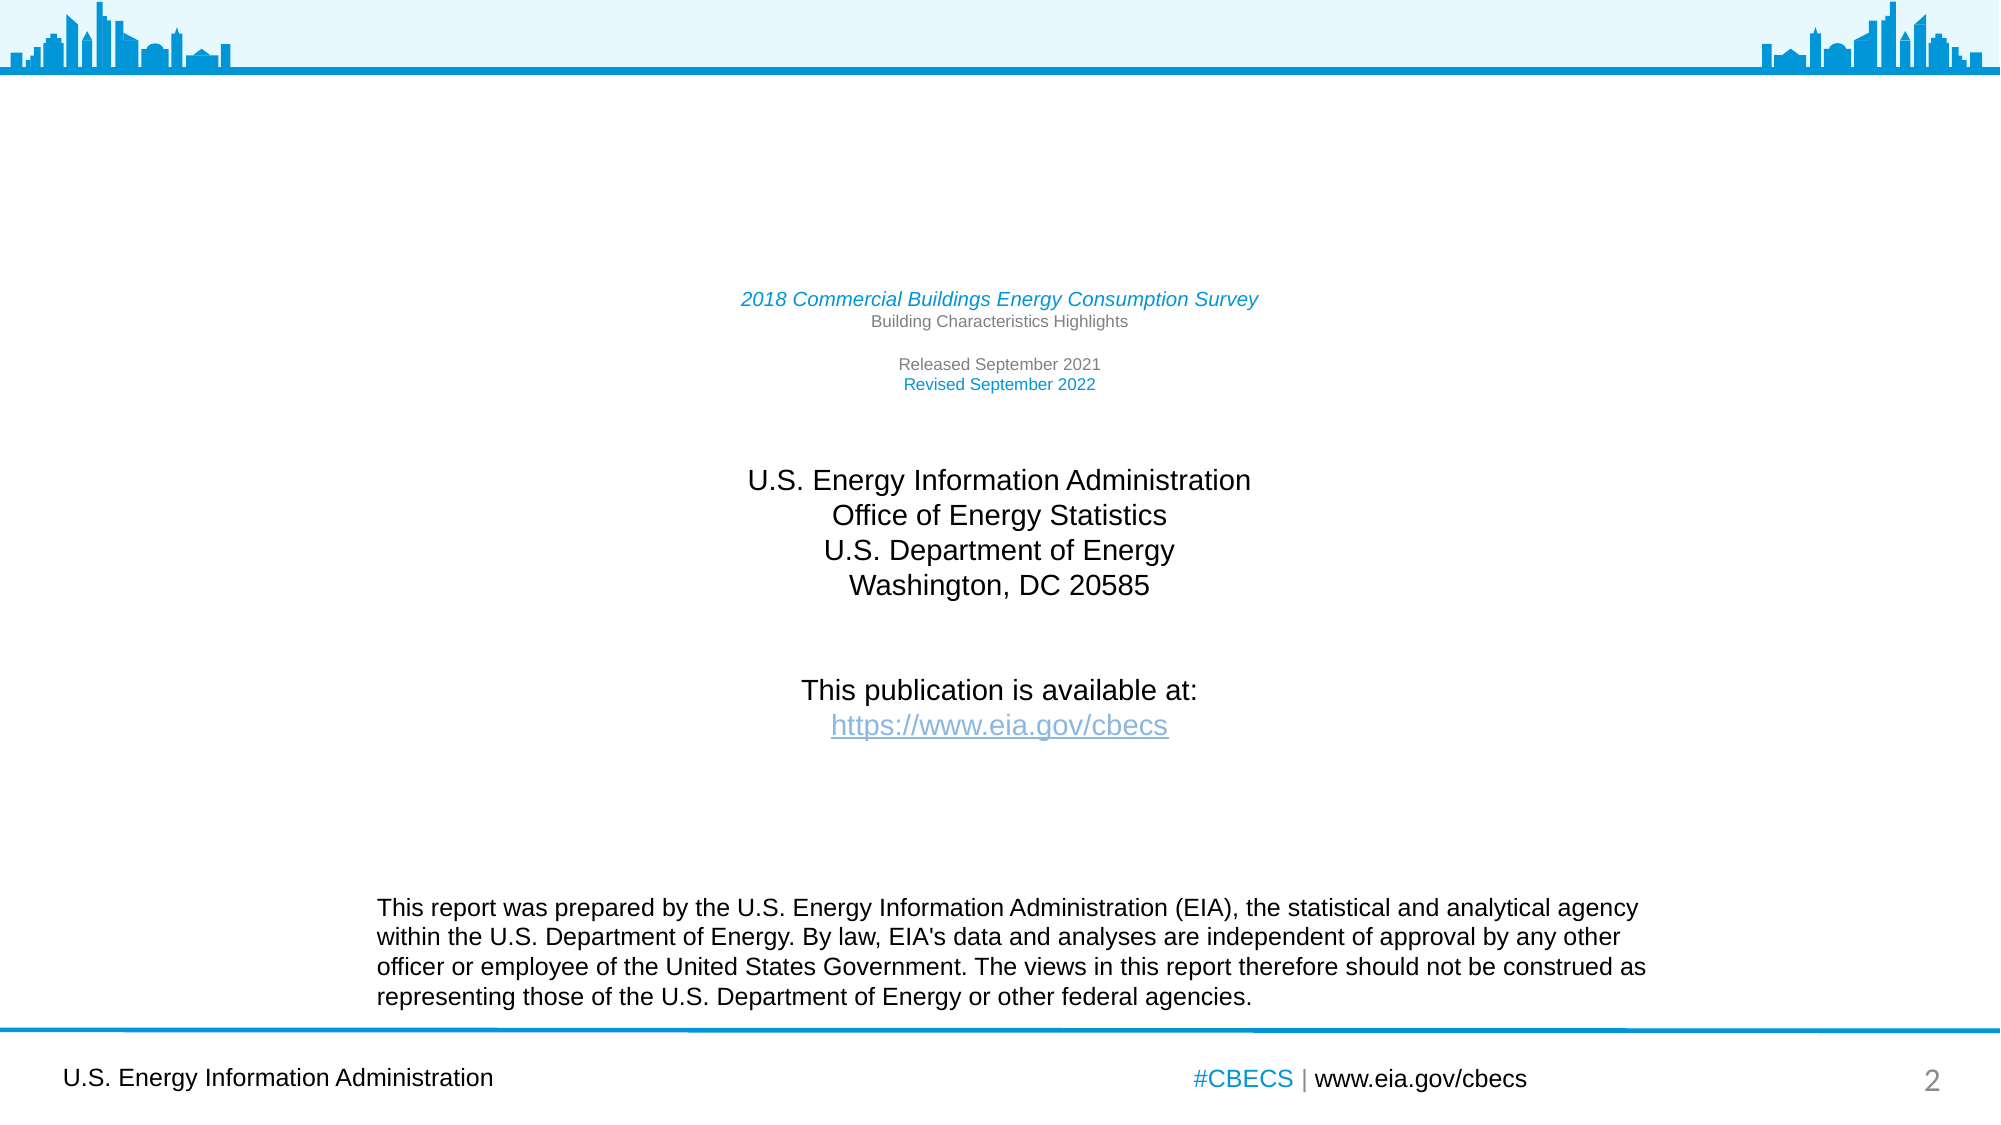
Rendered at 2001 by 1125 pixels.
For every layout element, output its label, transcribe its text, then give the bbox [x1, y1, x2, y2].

title 2018 Commercial Buildings Energy Consumption Survey Building Characteristics Highlights Released September 2021 Revised September 2022 [48, 277, 1952, 402]
text_box U.S. Energy Information Administration Office of Energy Statistics U.S. Department of Energy Washington, DC 20585 This publication is available at: https://www.eia.gov/cbecs This report was prepared by the U.S. Energy Information Administration (EIA), the statistical and analytical agency within the U.S. Department of Energy. By law, EIA's data and analyses are independent of approval by any other officer or employee of the United States Government. The views in this report therefore should not be construed as representing those of the U.S. Department of Energy or other federal agencies. [286, 402, 1713, 1105]
slide_number 2 [1886, 1048, 1978, 1109]
